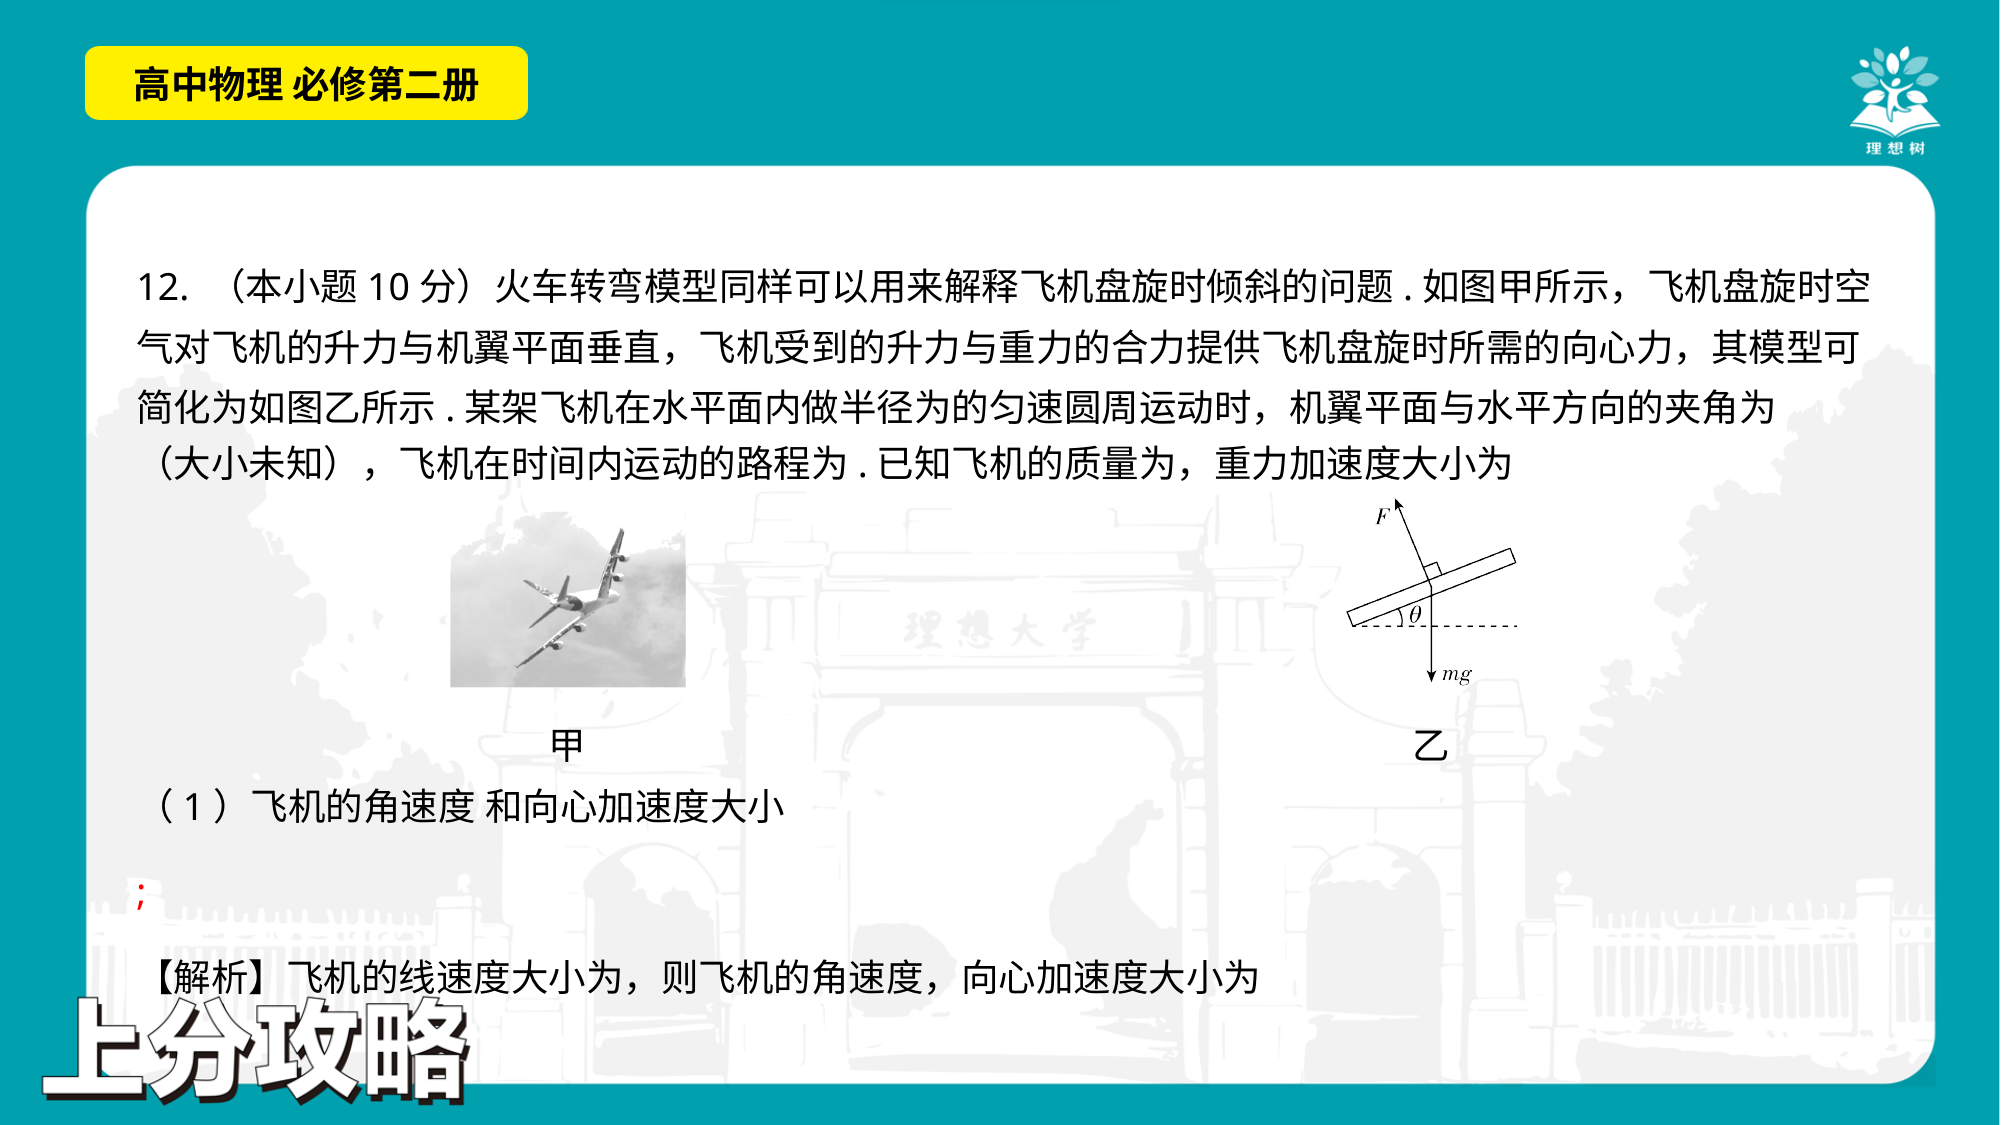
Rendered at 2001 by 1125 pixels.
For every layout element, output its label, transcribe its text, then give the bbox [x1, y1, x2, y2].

picture [0, 0, 2000, 1125]
text_box 甲 [544, 708, 591, 762]
text_box 乙 [1408, 708, 1455, 762]
